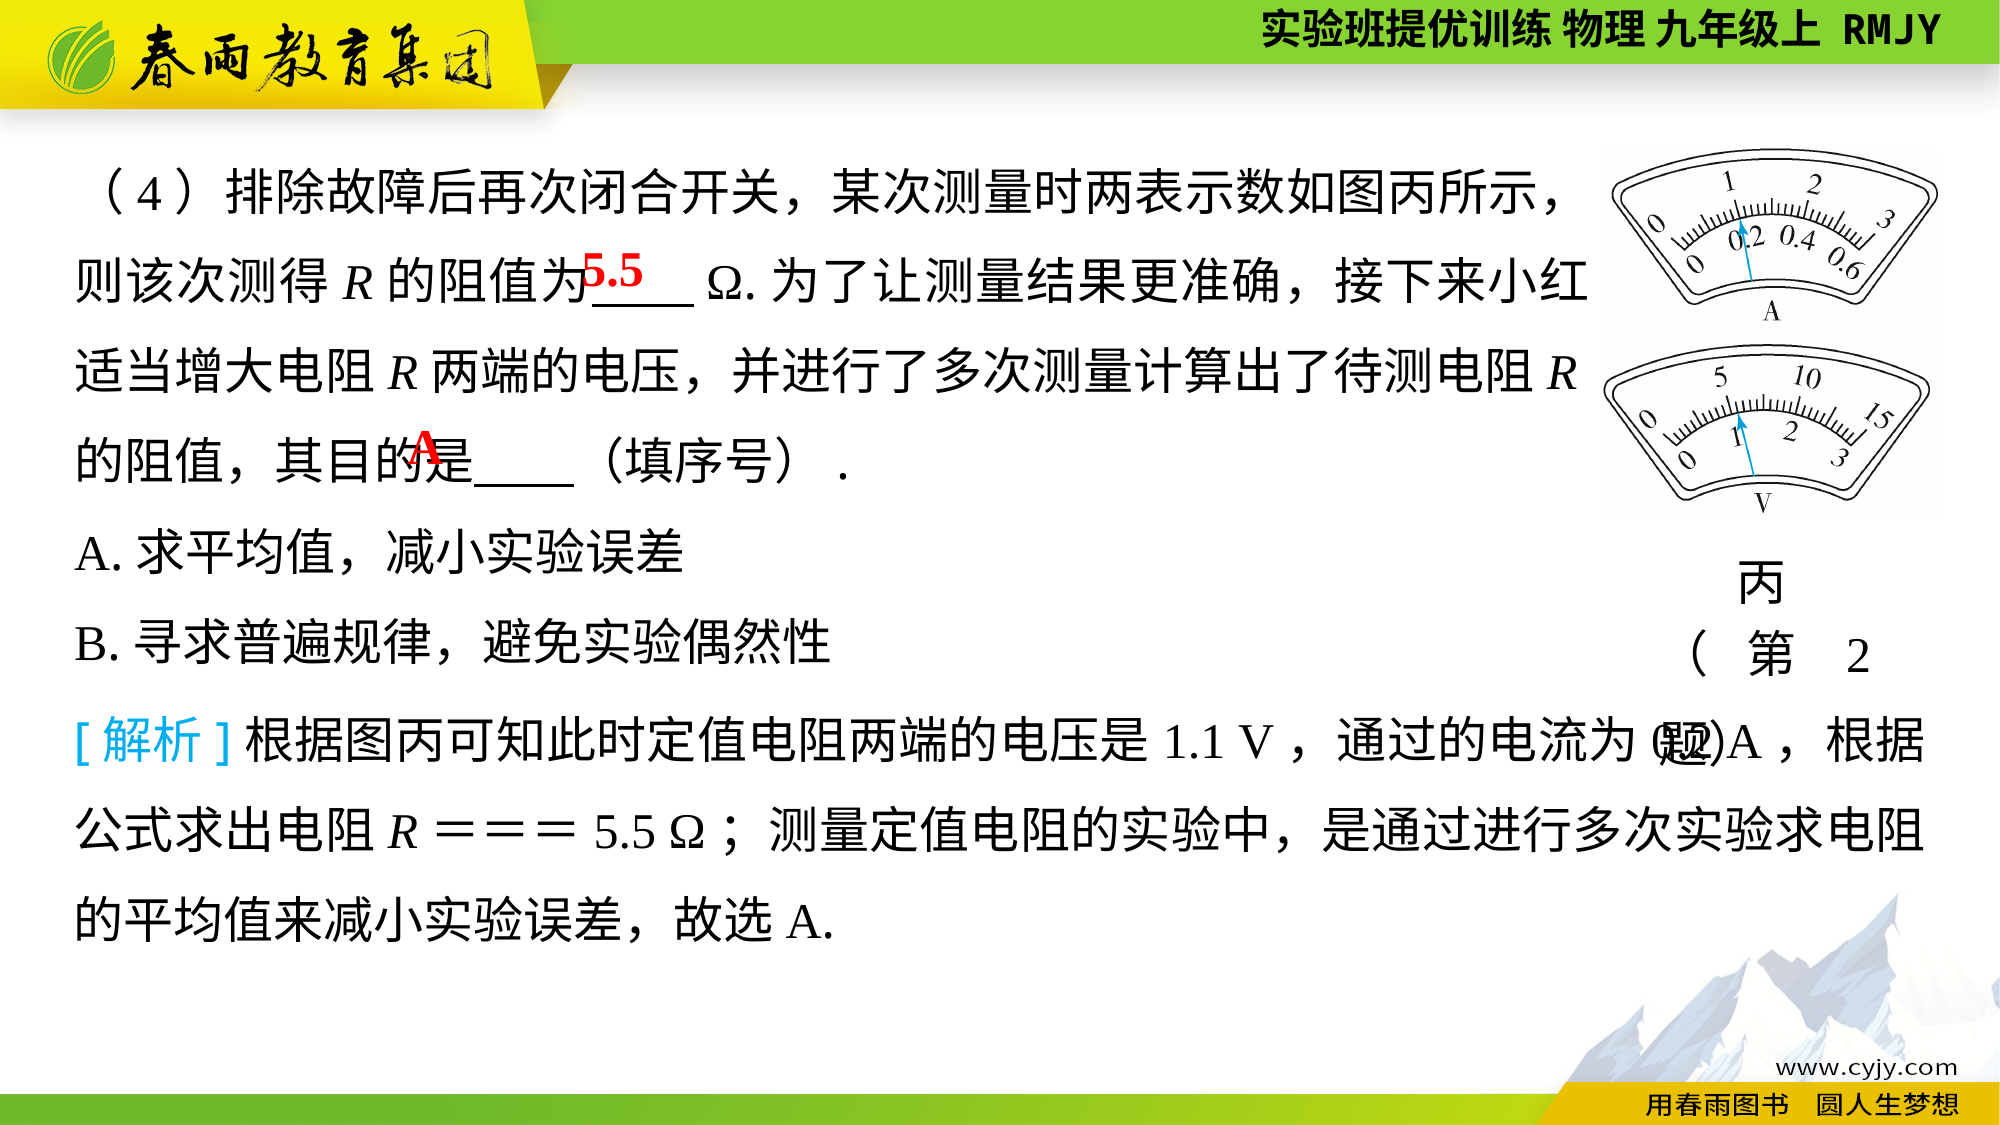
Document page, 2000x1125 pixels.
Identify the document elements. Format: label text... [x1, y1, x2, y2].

list （4）排除故障后再次闭合开关，某次测量时两表示数如图丙所示，则该次测得R的阻值为 Ω.为了让测量结果更准确，接下来小红适当增大电阻R两端的电压，并进行了多次测量计算出了待测电阻R的阻值，其目的是 （填序号）. A.求平均值，减小实验误差 B.寻求普遍规律，避免实验偶然性 [59, 122, 1605, 672]
text_box A [392, 407, 459, 483]
text_box 丙 [1722, 529, 1802, 585]
picture [0, 0, 2000, 1125]
text_box 5.5 [566, 228, 659, 304]
text_box （第2题） [1643, 585, 1898, 691]
